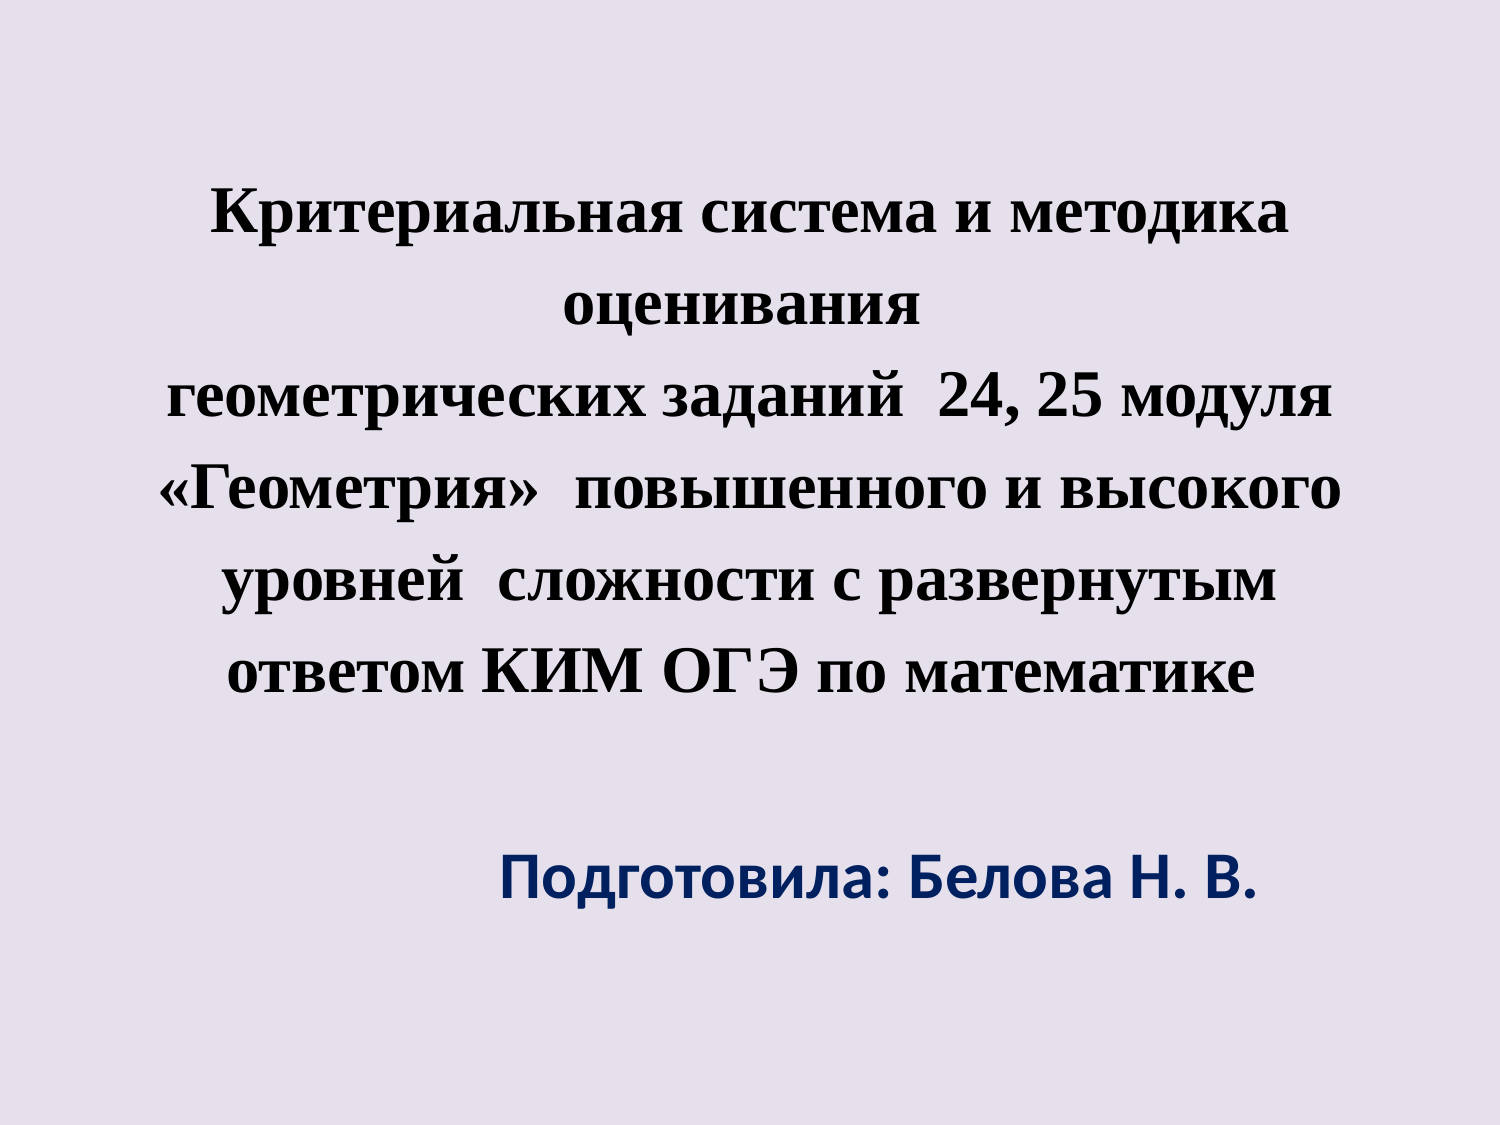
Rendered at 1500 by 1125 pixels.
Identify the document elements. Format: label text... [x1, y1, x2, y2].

title Критериальная система и методика оценивания геометрических заданий 24, 25 модуля «Геометрия» повышенного и высокого уровней сложности с развернутым ответом КИМ ОГЭ по математике [112, 349, 1388, 591]
subtitle Подготовила: Белова Н. В. [225, 637, 1275, 925]
